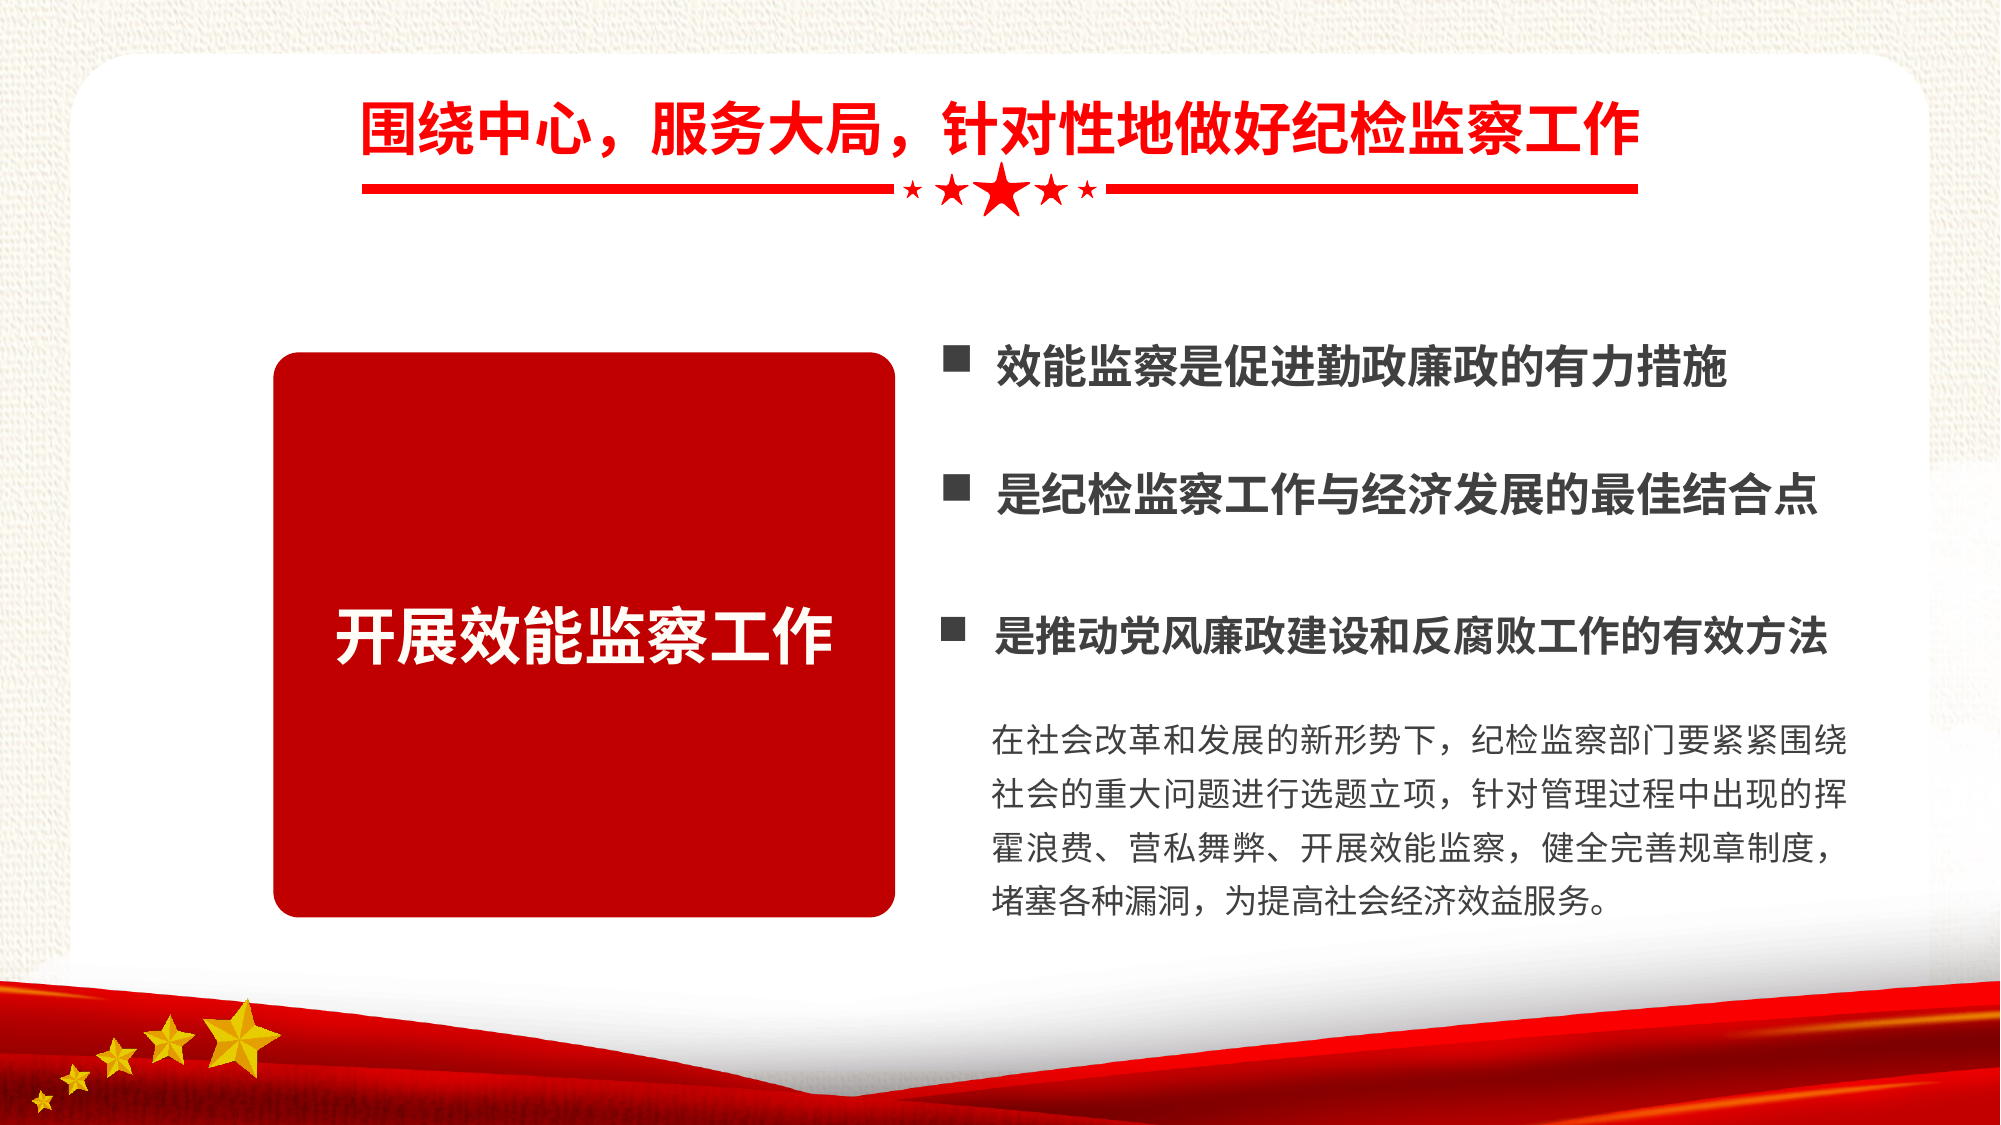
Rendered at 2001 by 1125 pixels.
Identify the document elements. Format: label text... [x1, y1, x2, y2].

text_box 是推动党风廉政建设和反腐败工作的有效方法 [923, 602, 1898, 667]
text_box 是纪检监察工作与经济发展的最佳结合点 [924, 458, 1900, 529]
text_box 效能监察是促进勤政廉政的有力措施 [924, 330, 1900, 400]
text_box 在社会改革和发展的新形势下，纪检监察部门要紧紧围绕社会的重大问题进行选题立项，针对管理过程中出现的挥霍浪费、营私舞弊、开展效能监察，健全完善规章制度，堵塞各种漏洞，为提高社会经济效益服务。 [977, 697, 1864, 928]
picture [0, 0, 2000, 1125]
text_box 开展效能监察工作 [273, 352, 896, 918]
